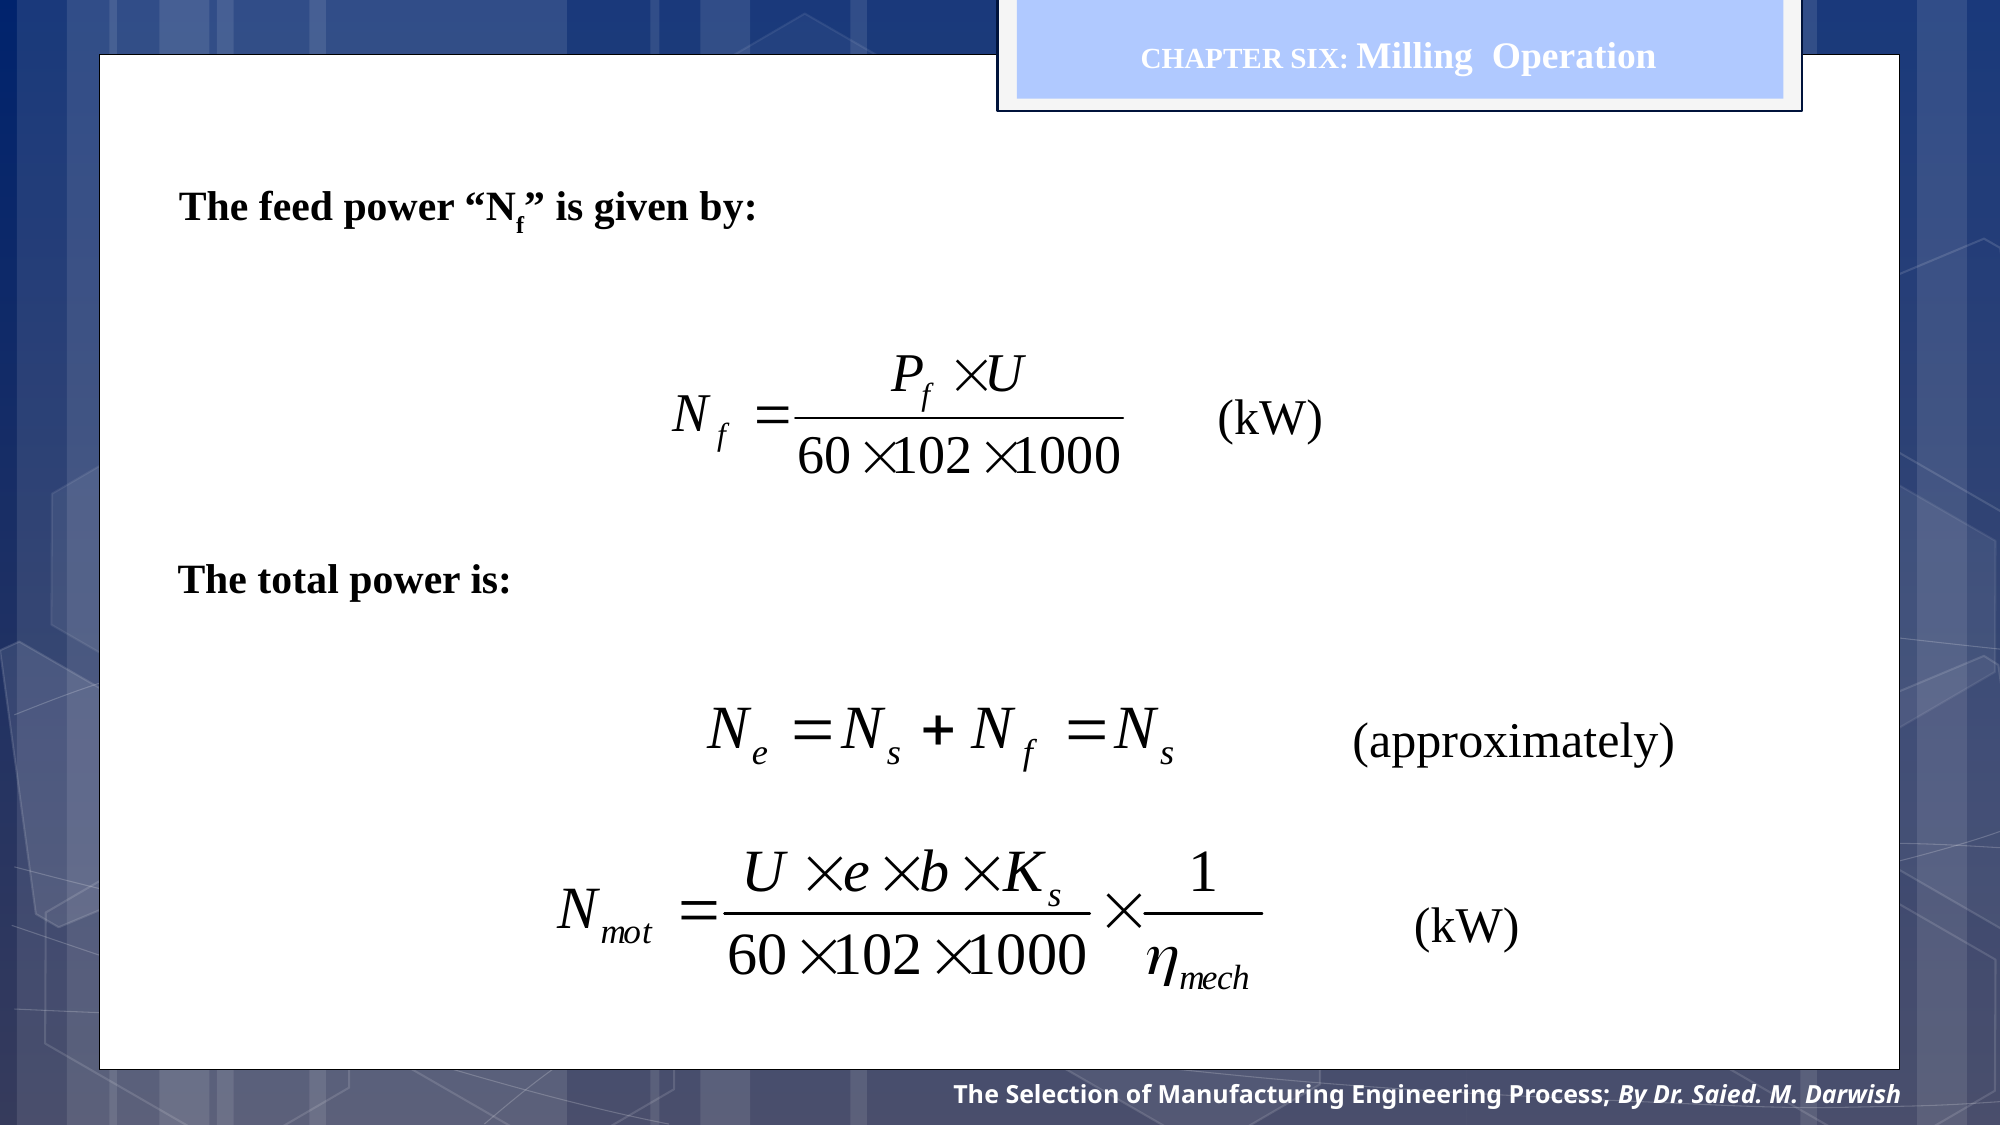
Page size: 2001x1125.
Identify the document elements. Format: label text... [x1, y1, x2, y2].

text_box (approximately) [1287, 700, 1691, 836]
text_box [694, 687, 1189, 785]
text_box (kW) [1152, 377, 1339, 453]
text_box CHAPTER SIX: Milling Operation [940, 0, 1858, 84]
text_box (kW) [1398, 836, 1580, 1020]
text_box The total power is: [162, 544, 528, 610]
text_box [544, 833, 1275, 1004]
text_box The feed power “Nf” is given by: [163, 171, 774, 306]
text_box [661, 340, 1136, 487]
